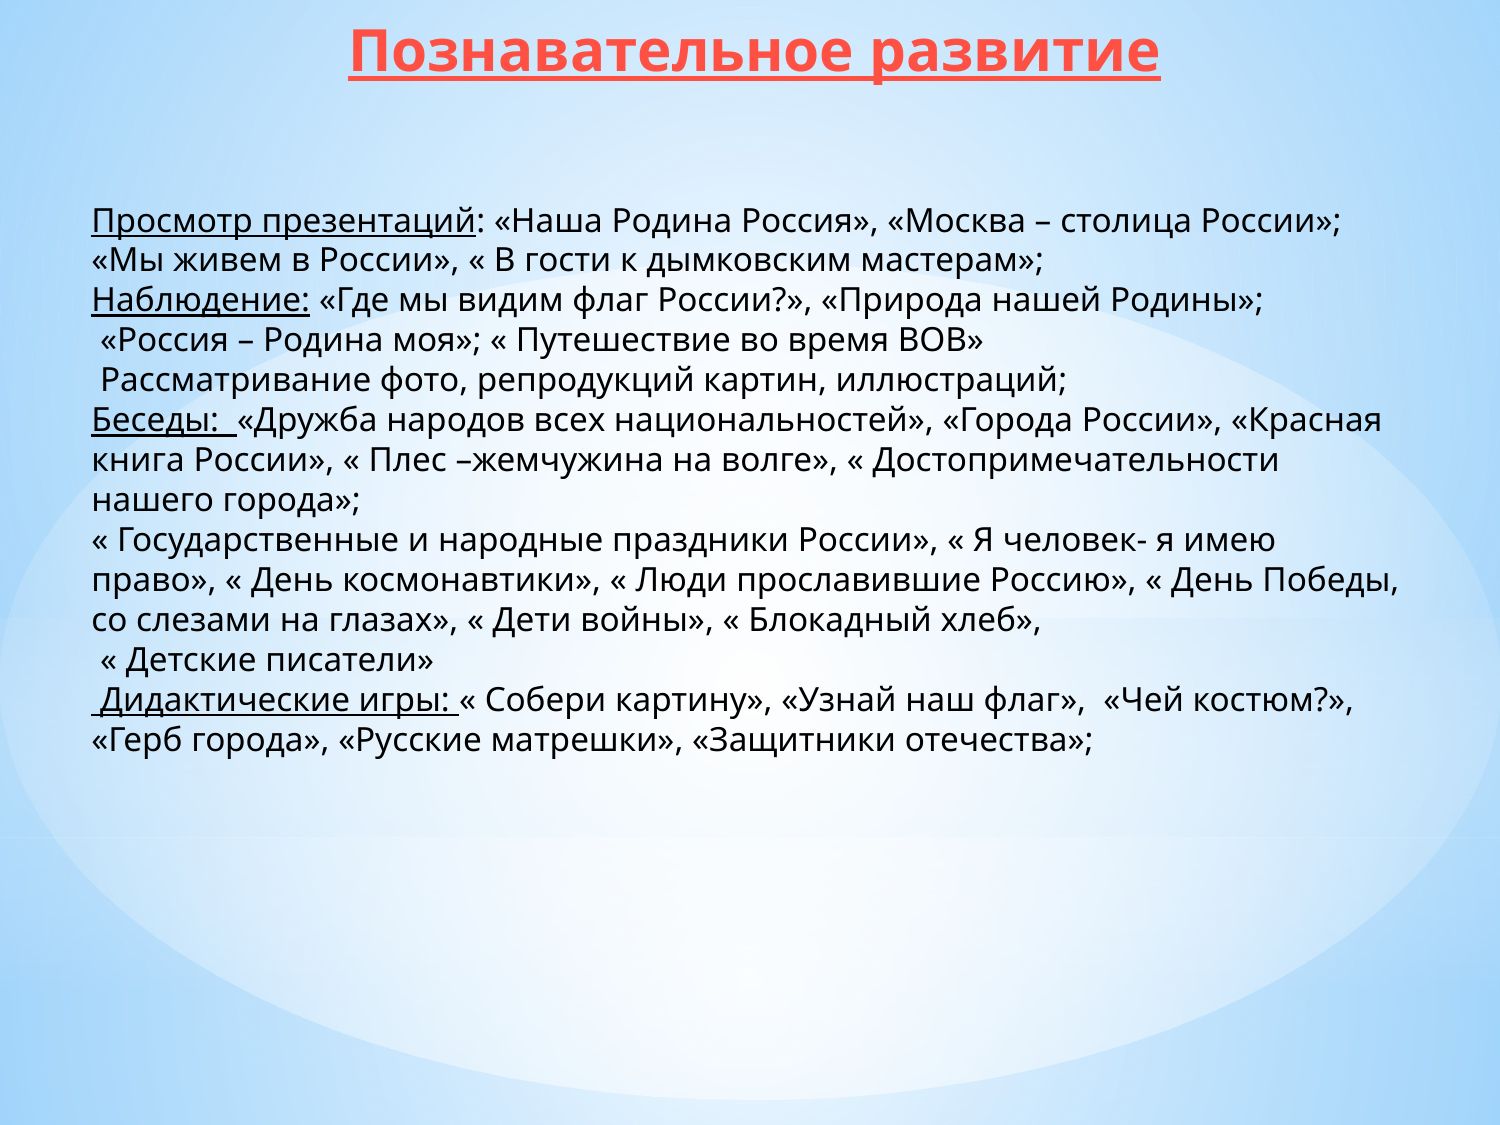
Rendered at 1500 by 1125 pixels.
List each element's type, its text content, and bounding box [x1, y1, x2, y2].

text_box Познавательное развитие [333, 5, 1177, 91]
text_box Просмотр презентаций: «Наша Родина Россия», «Москва – столица России»; «Мы живем в России», « В гости к дымковским мастерам»; Наблюдение: «Где мы видим флаг России?», «Природа нашей Родины»; «Россия – Родина моя»; « Путешествие во время ВОВ» Рассматривание фото, репродукций картин, иллюстраций; Беседы: «Дружба народов всех национальностей», «Города России», «Красная книга России», « Плес –жемчужина на волге», « Достопримечательности нашего города»; « Государственные и народные праздники России», « Я человек- я имею право», « День космонавтики», « Люди прославившие Россию», « День Победы, со слезами на глазах», « Дети войны», « Блокадный хлеб», « Детские писатели» Дидактические игры: « Собери картину», «Узнай наш флаг», «Чей костюм?», «Герб города», «Русские матрешки», «Защитники отечества»; [76, 191, 1424, 765]
